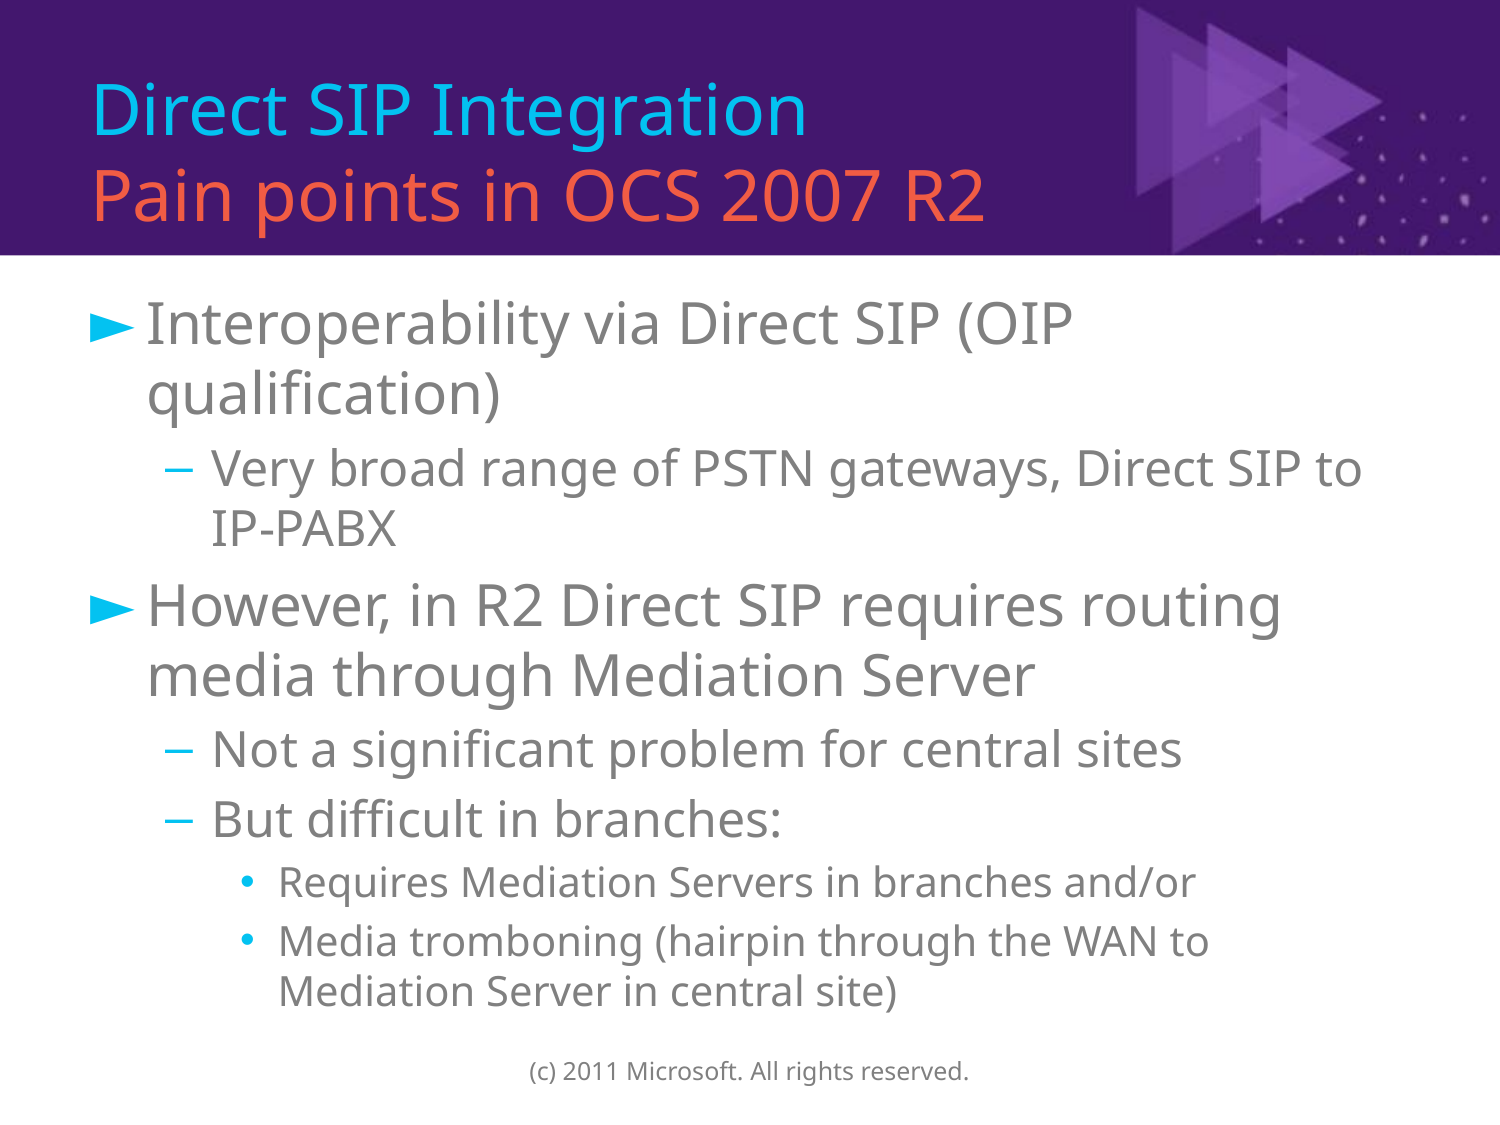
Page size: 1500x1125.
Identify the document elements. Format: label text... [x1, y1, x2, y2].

picture [0, 0, 1500, 255]
list Interoperability via Direct SIP (OIP qualification) Very broad range of PSTN gateways, Direct SIP to IP-PABX However, in R2 Direct SIP requires routing media through Mediation Server Not a significant problem for central sites But difficult in branches: Requires Mediation Servers in branches and/or Media tromboning (hairpin through the WAN to Mediation Server in central site) [75, 278, 1425, 1047]
footer (c) 2011 Microsoft. All rights reserved. [512, 1042, 988, 1103]
title Direct SIP Integration Pain points in OCS 2007 R2 [75, 56, 1425, 244]
